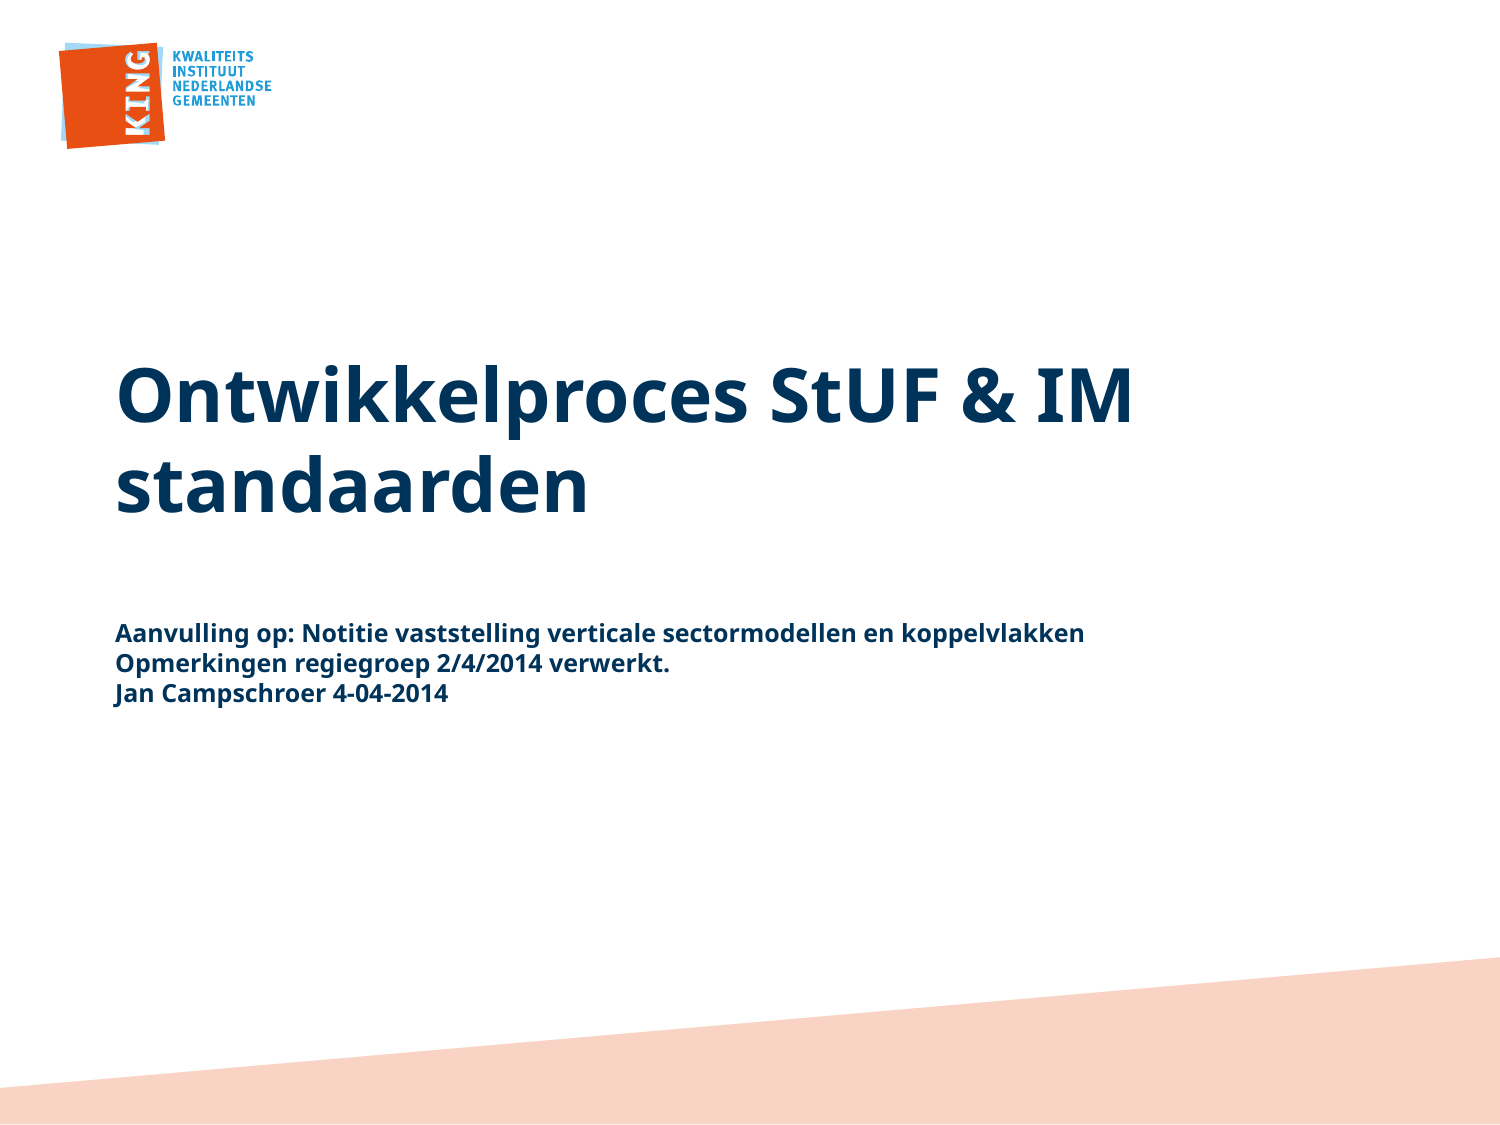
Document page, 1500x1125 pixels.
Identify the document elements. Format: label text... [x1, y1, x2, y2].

title Ontwikkelproces StUF & IM standaarden Aanvulling op: Notitie vaststelling verticale sectormodellen en koppelvlakken Opmerkingen regiegroep 2/4/2014 verwerkt. Jan Campschroer 4-04-2014 [100, 373, 1364, 681]
